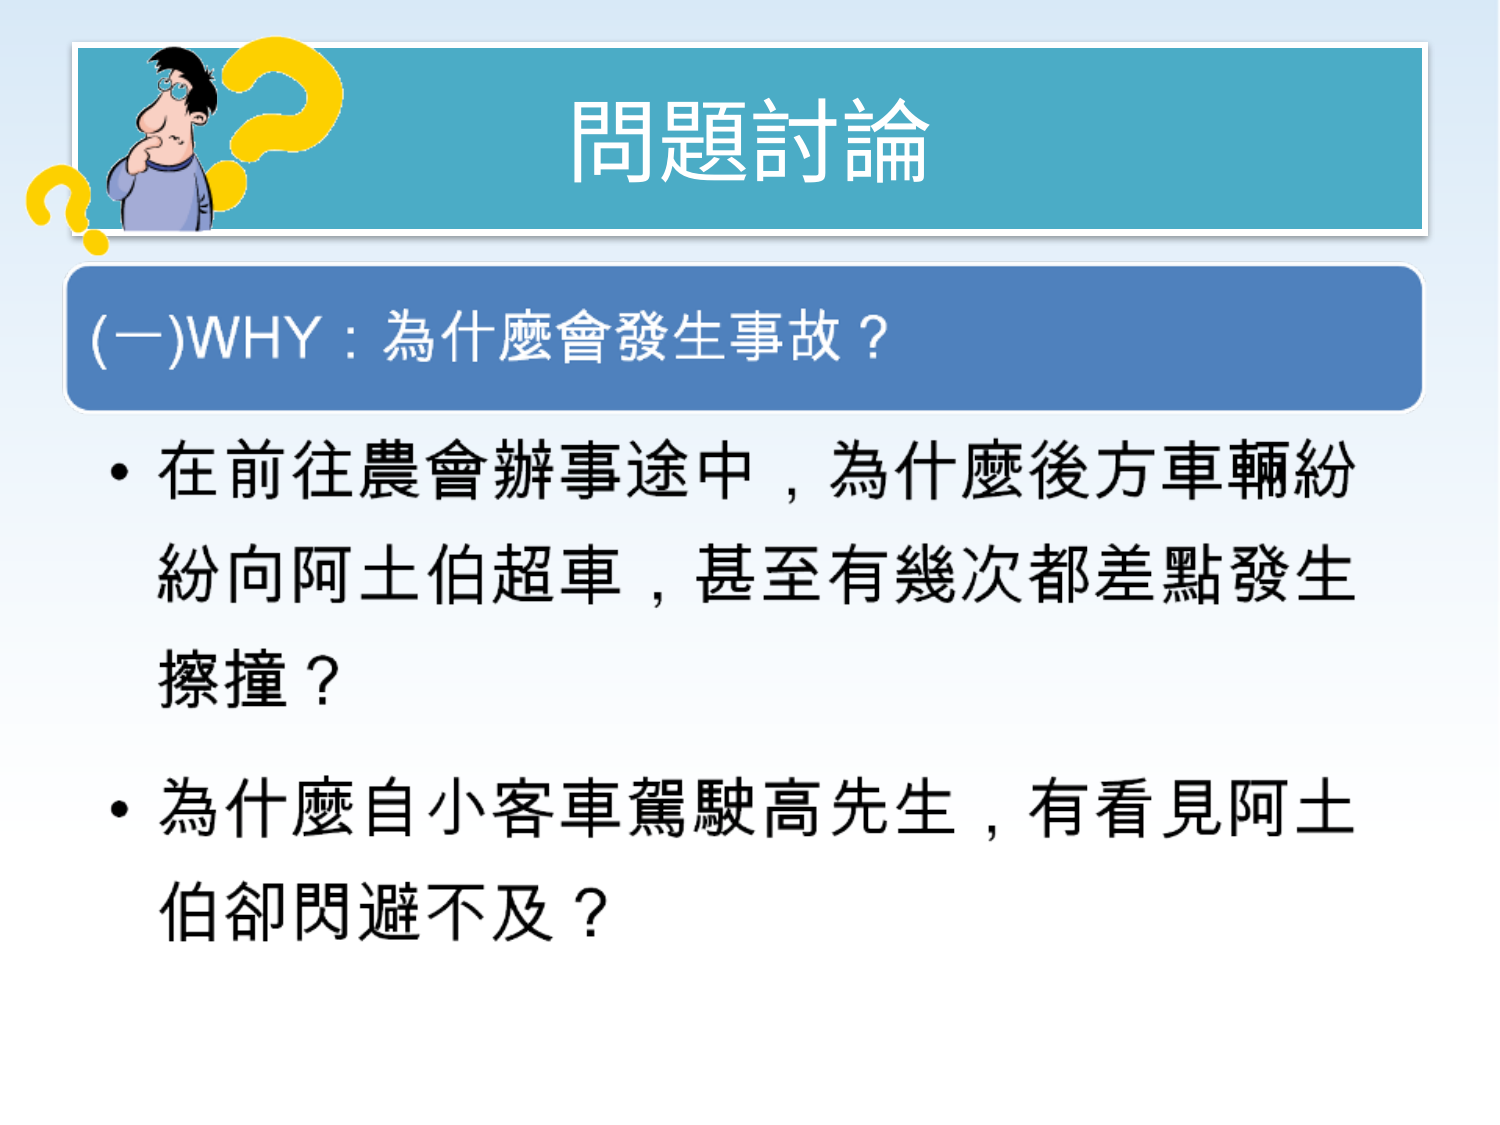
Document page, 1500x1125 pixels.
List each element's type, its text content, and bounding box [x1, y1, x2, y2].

title 問題討論 [371, 42, 1428, 171]
picture [0, 0, 1500, 1125]
